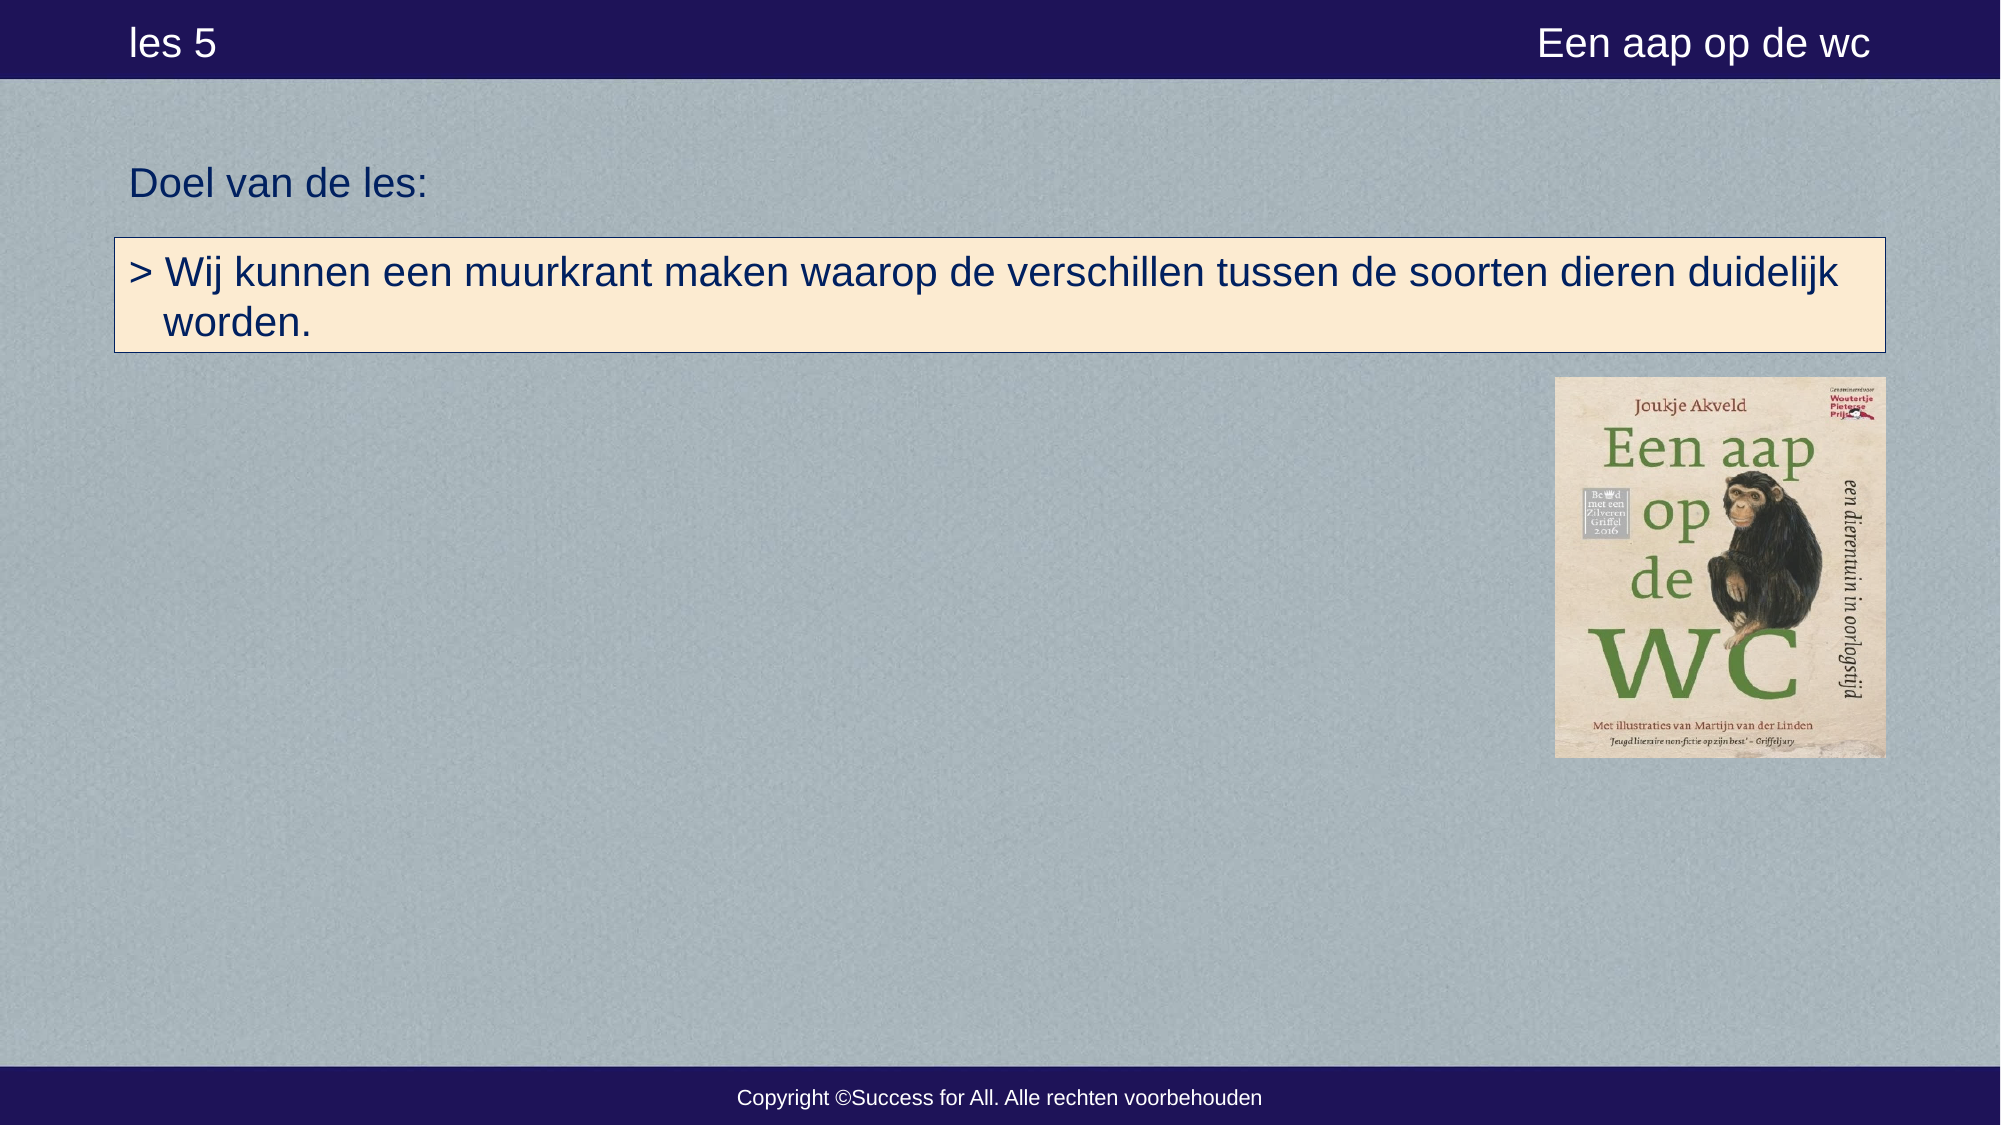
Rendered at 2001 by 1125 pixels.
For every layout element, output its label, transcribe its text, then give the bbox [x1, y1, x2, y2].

picture [0, 0, 2001, 1125]
text_box > Wij kunnen een muurkrant maken waarop de verschillen tussen de soorten dieren duidelijk worden. [114, 237, 1886, 353]
text_box les 5 [114, 8, 354, 73]
text_box Een aap op de wc [999, 8, 1886, 73]
text_box Copyright ©Success for All. Alle rechten voorbehouden [0, 1076, 2000, 1125]
text_box Doel van de les: [113, 148, 1635, 214]
